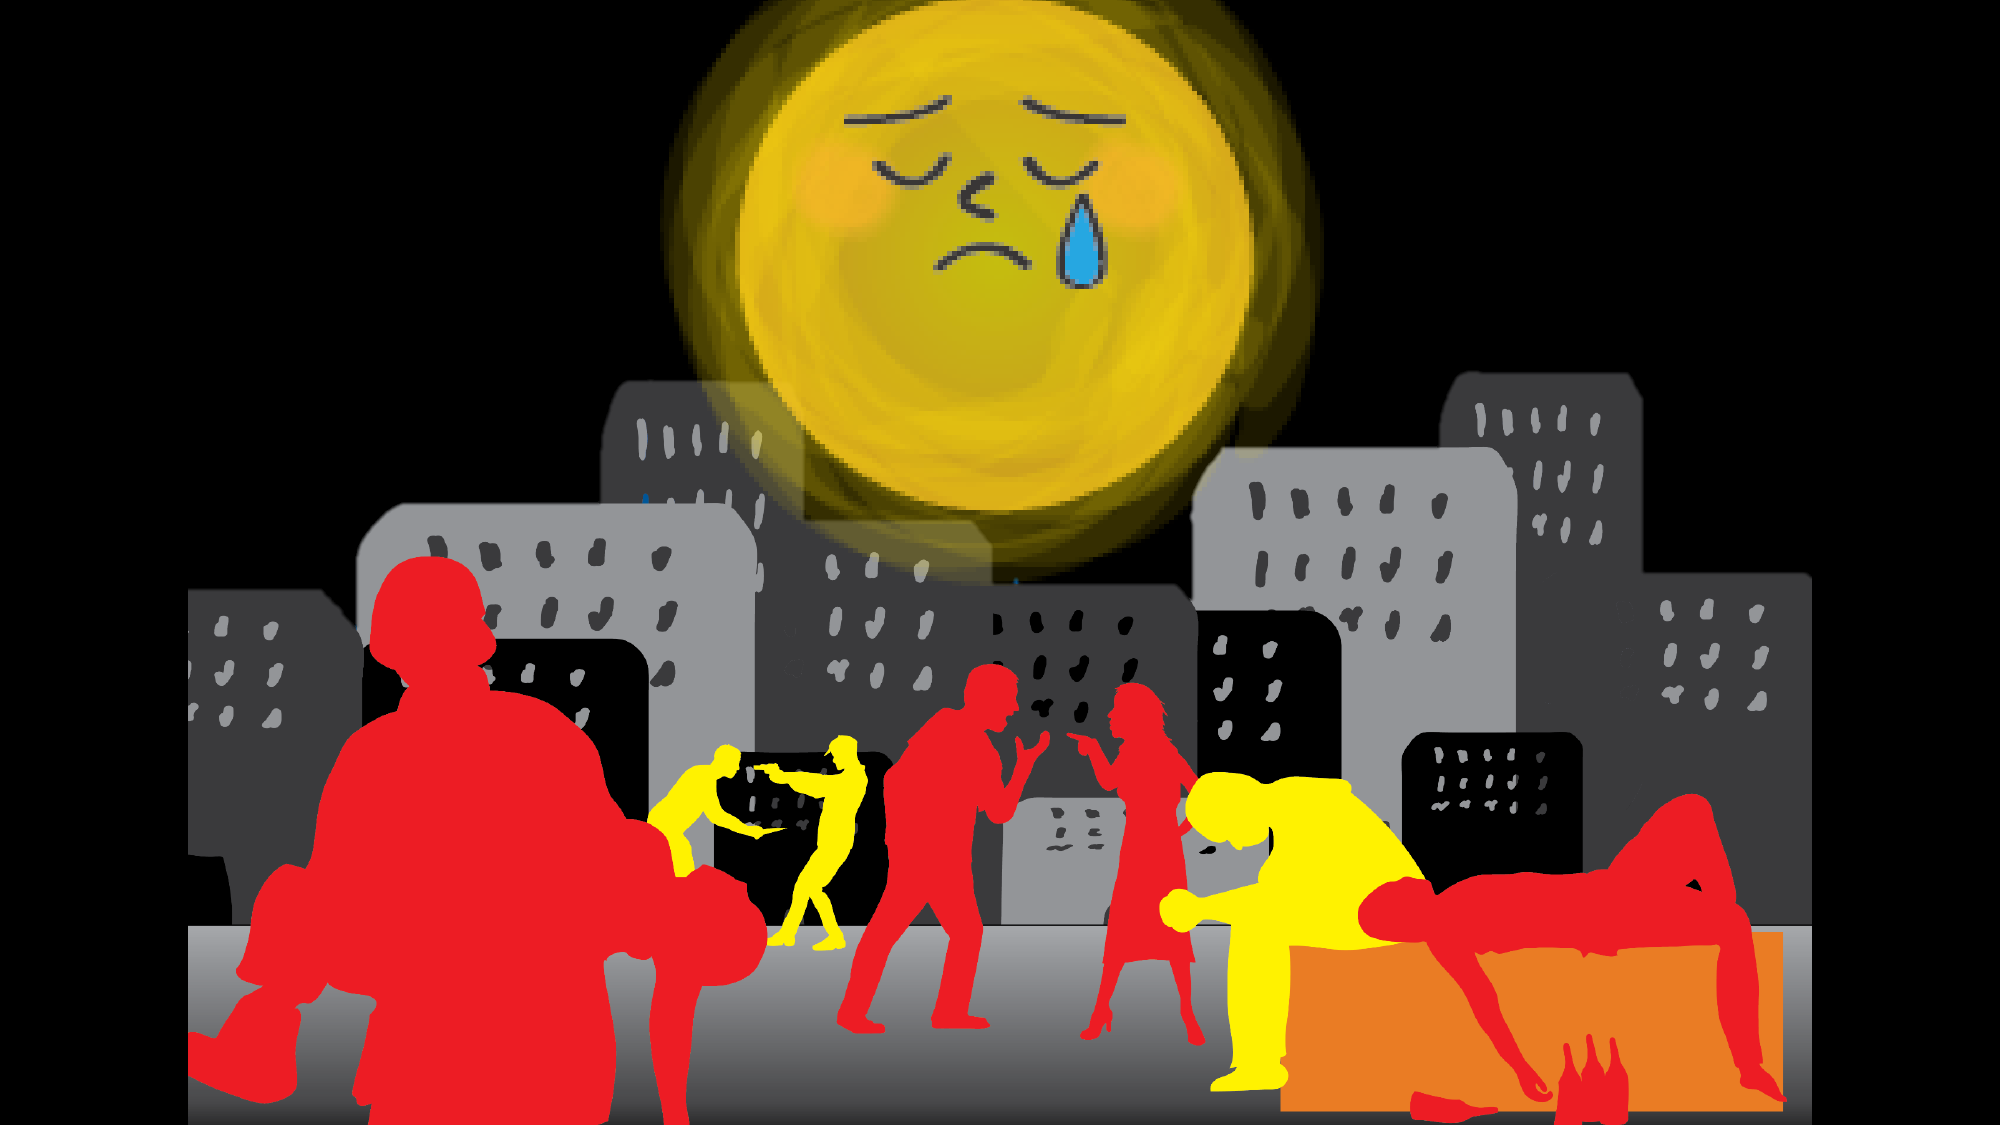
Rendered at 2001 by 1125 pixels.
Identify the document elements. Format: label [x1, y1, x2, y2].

picture [188, 0, 1812, 1125]
